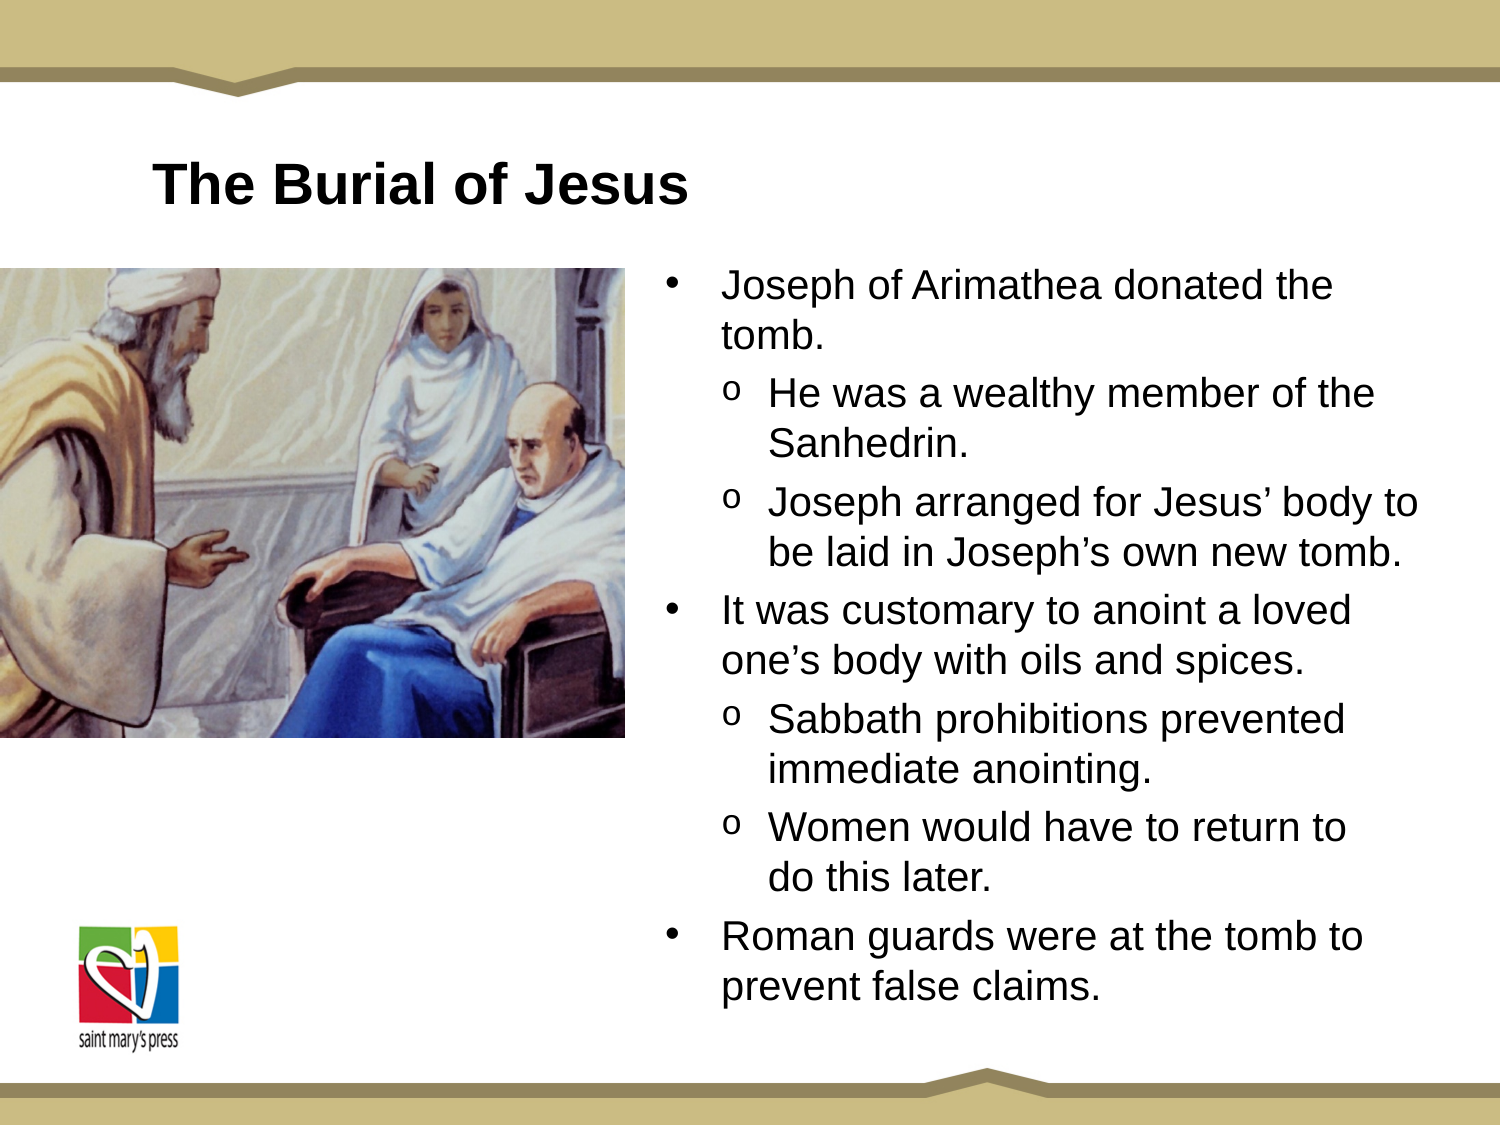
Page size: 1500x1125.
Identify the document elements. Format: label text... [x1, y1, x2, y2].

title The Burial of Jesus [137, 137, 1413, 225]
list Joseph of Arimathea donated the tomb. He was a wealthy member of the Sanhedrin. Joseph arranged for Jesus’ body to be laid in Joseph’s own new tomb. It was customary to anoint a loved one’s body with oils and spices. Sabbath prohibitions prevented immediate anointing. Women would have to return to do this later. Roman guards were at the tomb to prevent false claims. [650, 249, 1438, 1100]
picture [0, 0, 1500, 1125]
